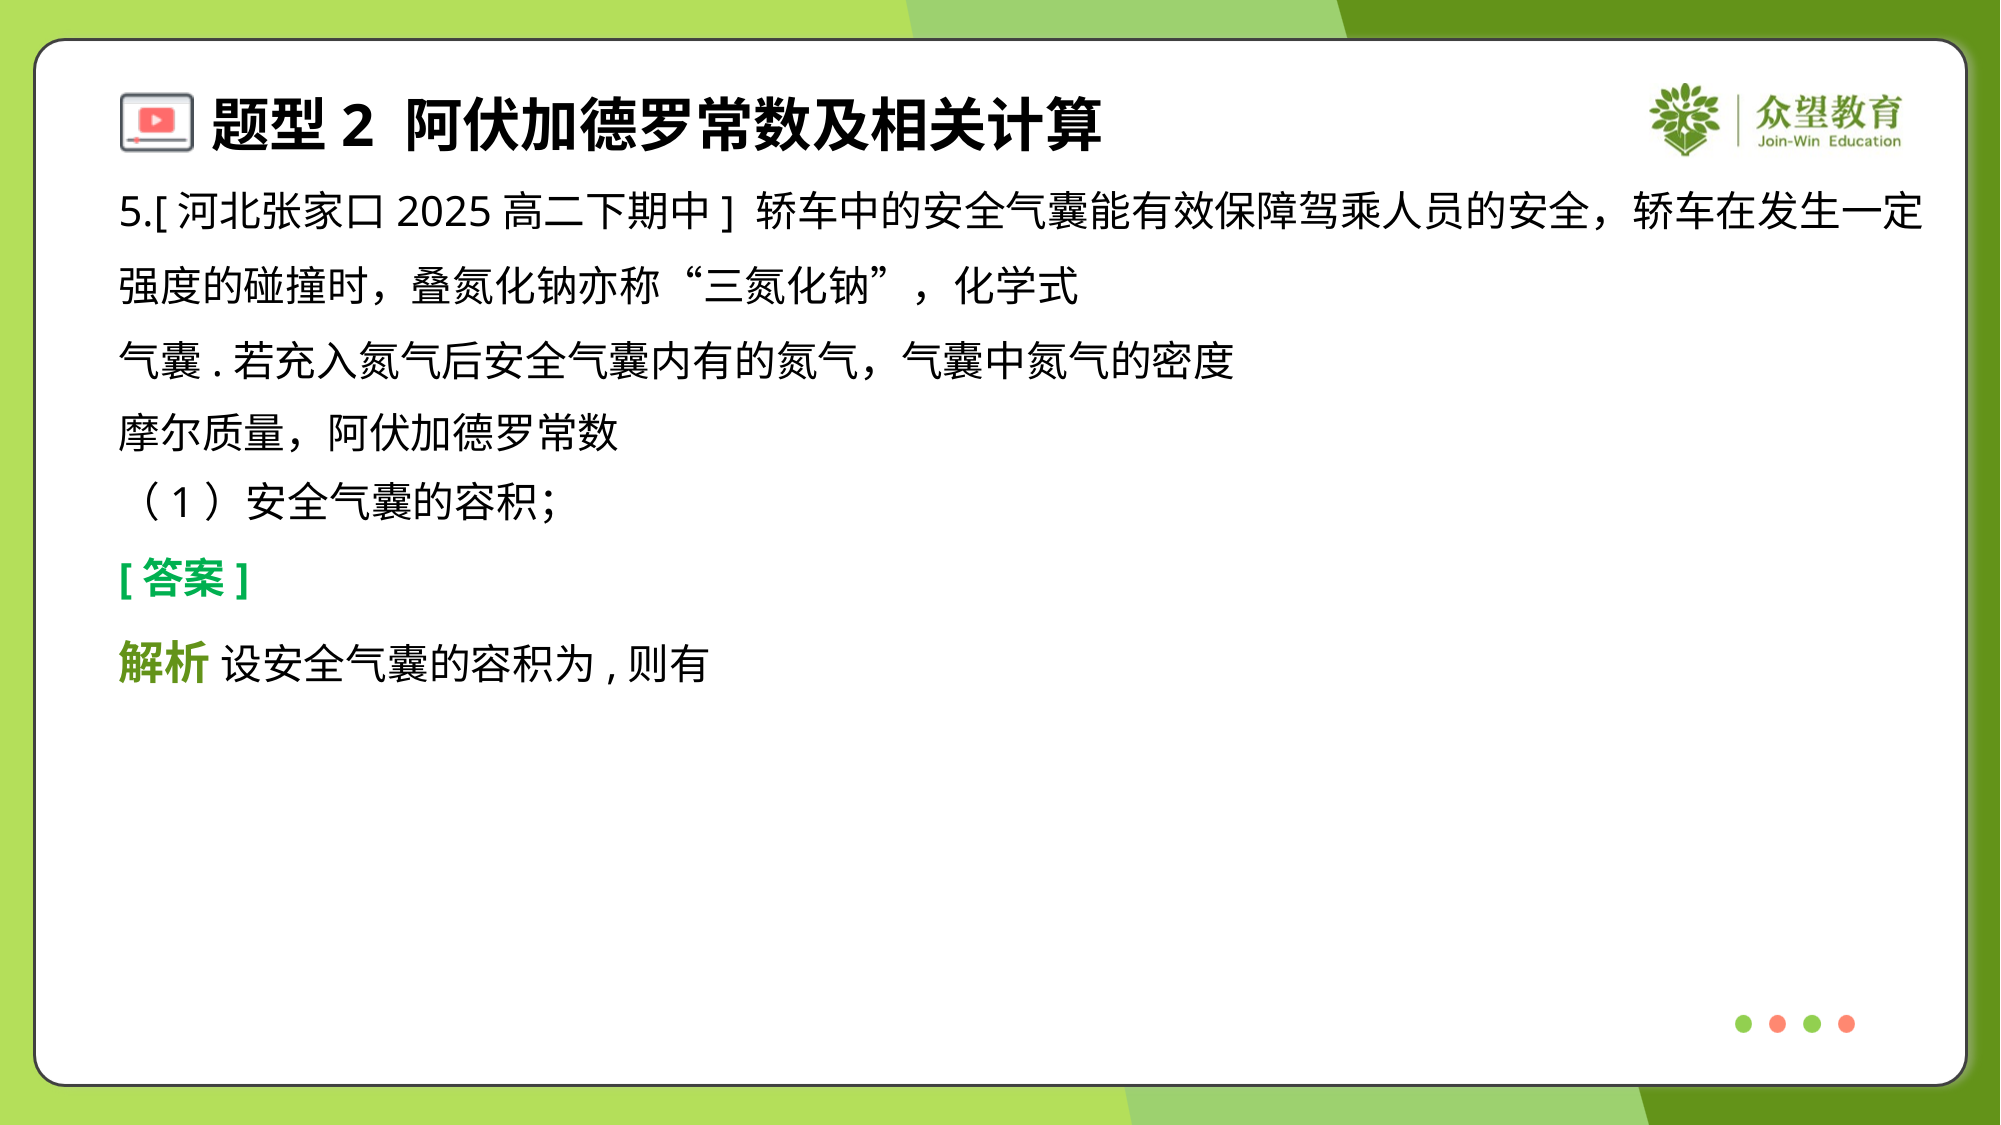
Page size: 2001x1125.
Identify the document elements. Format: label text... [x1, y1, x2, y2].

text_box （1）安全气囊的容积； [118, 450, 1883, 518]
picture [0, 0, 2000, 1125]
